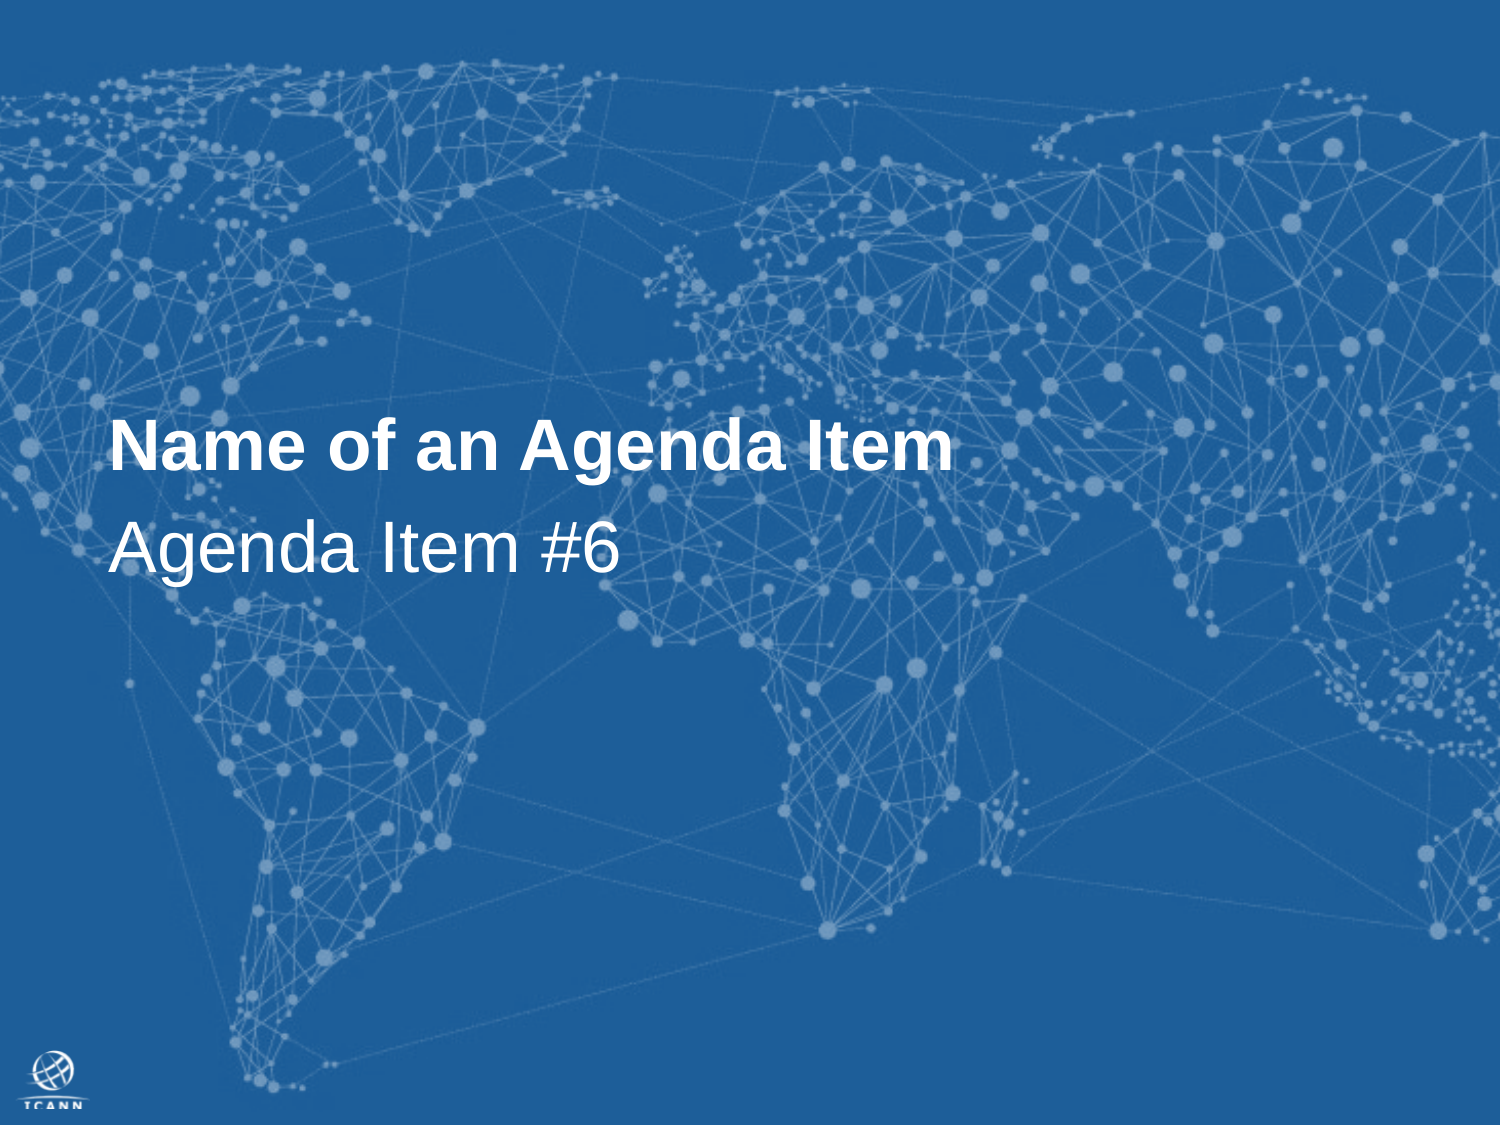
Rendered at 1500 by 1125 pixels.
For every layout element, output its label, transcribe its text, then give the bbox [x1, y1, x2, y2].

list Name of an Agenda Item Agenda Item #6 [93, 389, 1120, 674]
